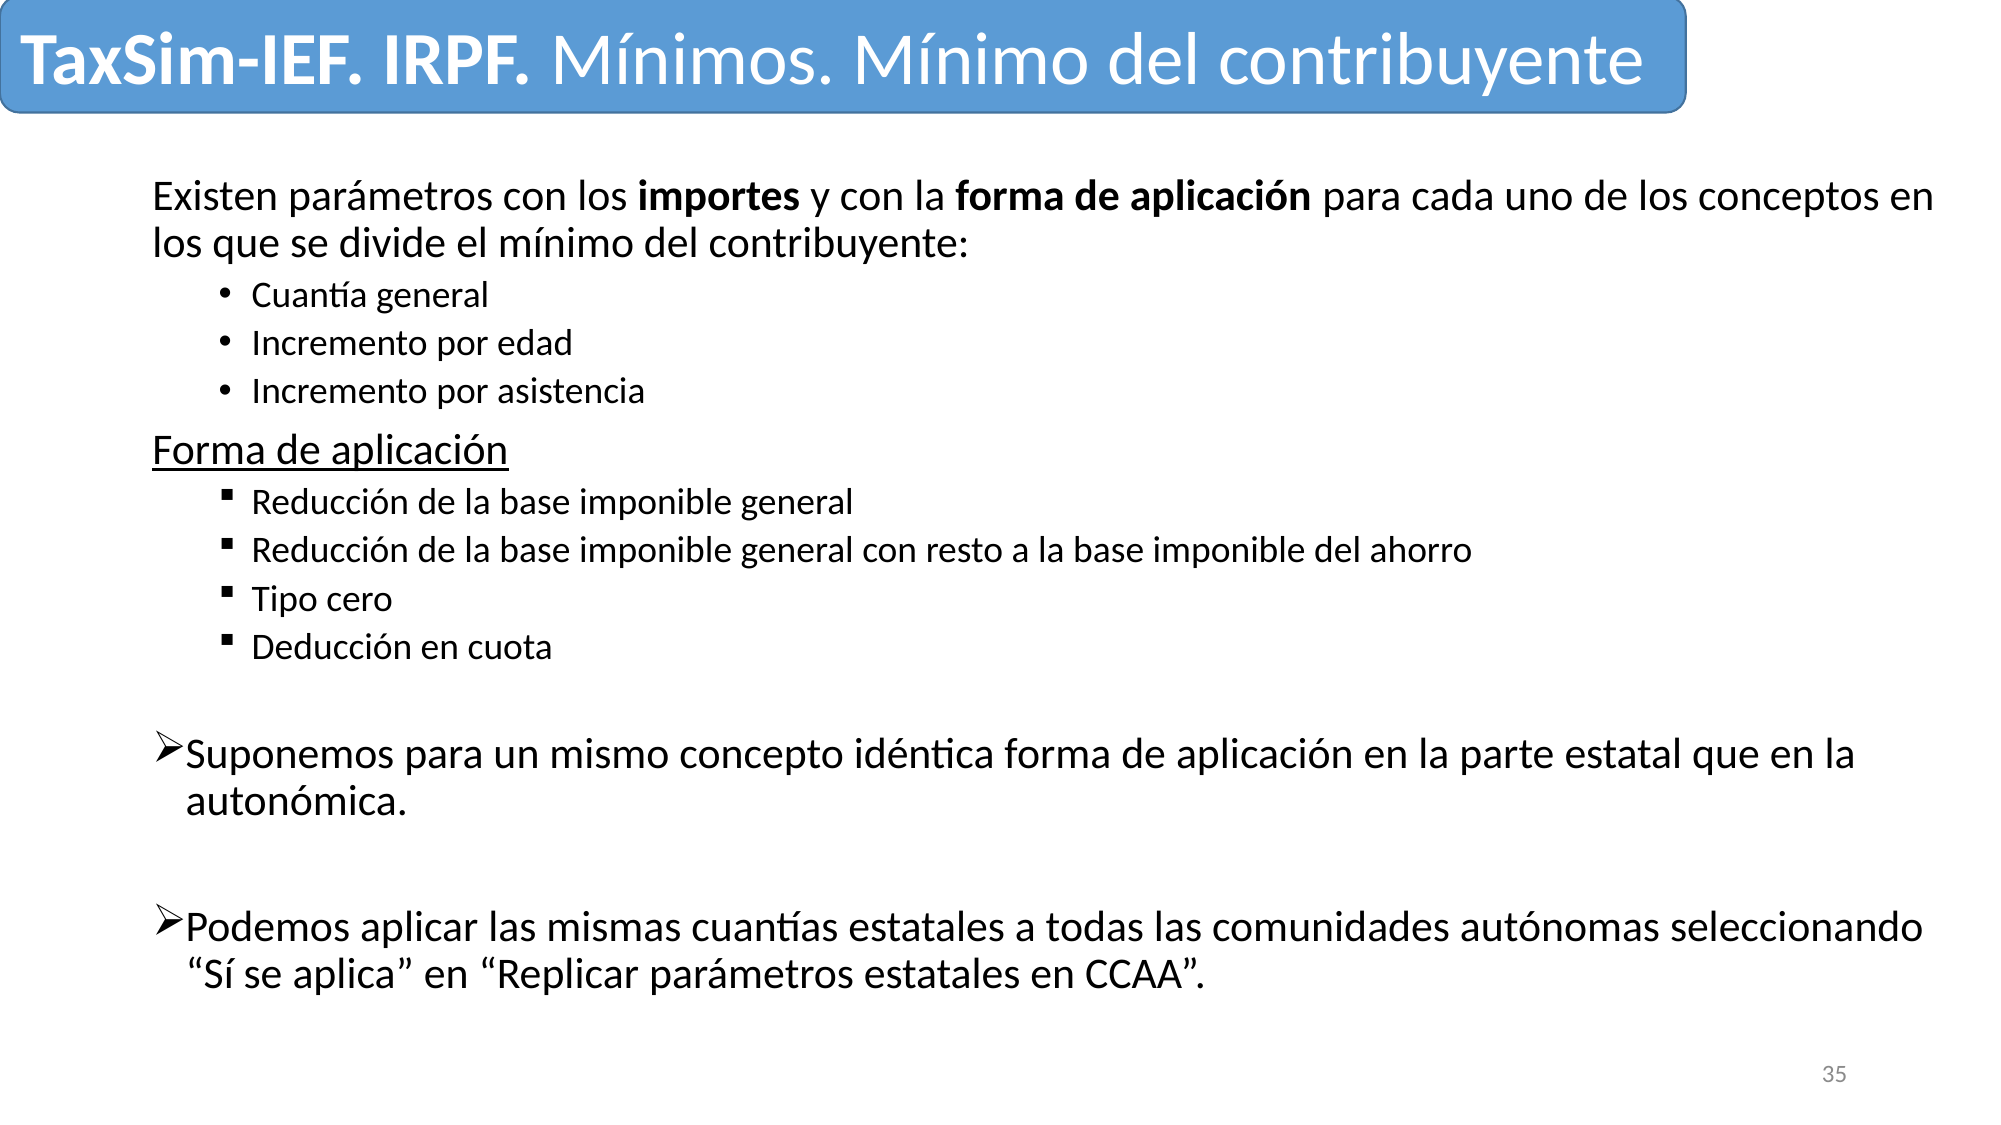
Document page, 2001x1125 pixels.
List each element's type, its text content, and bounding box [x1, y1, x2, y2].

text_box TaxSim-IEF. IRPF. Mínimos. Mínimo del contribuyente [0, 0, 1687, 114]
slide_number 35 [1412, 1042, 1863, 1103]
list Existen parámetros con los importes y con la forma de aplicación para cada uno de los conceptos en los que se divide el mínimo del contribuyente: Cuantía general Incremento por edad Incremento por asistencia Forma de aplicación Reducción de la base imponible general Reducción de la base imponible general con resto a la base imponible del ahorro Tipo cero Deducción en cuota Suponemos para un mismo concepto idéntica forma de aplicación en la parte estatal que en la autonómica. Podemos aplicar las mismas cuantías estatales a todas las comunidades autónomas seleccionando “Sí se aplica” en “Replicar parámetros estatales en CCAA”. [137, 165, 1967, 1014]
